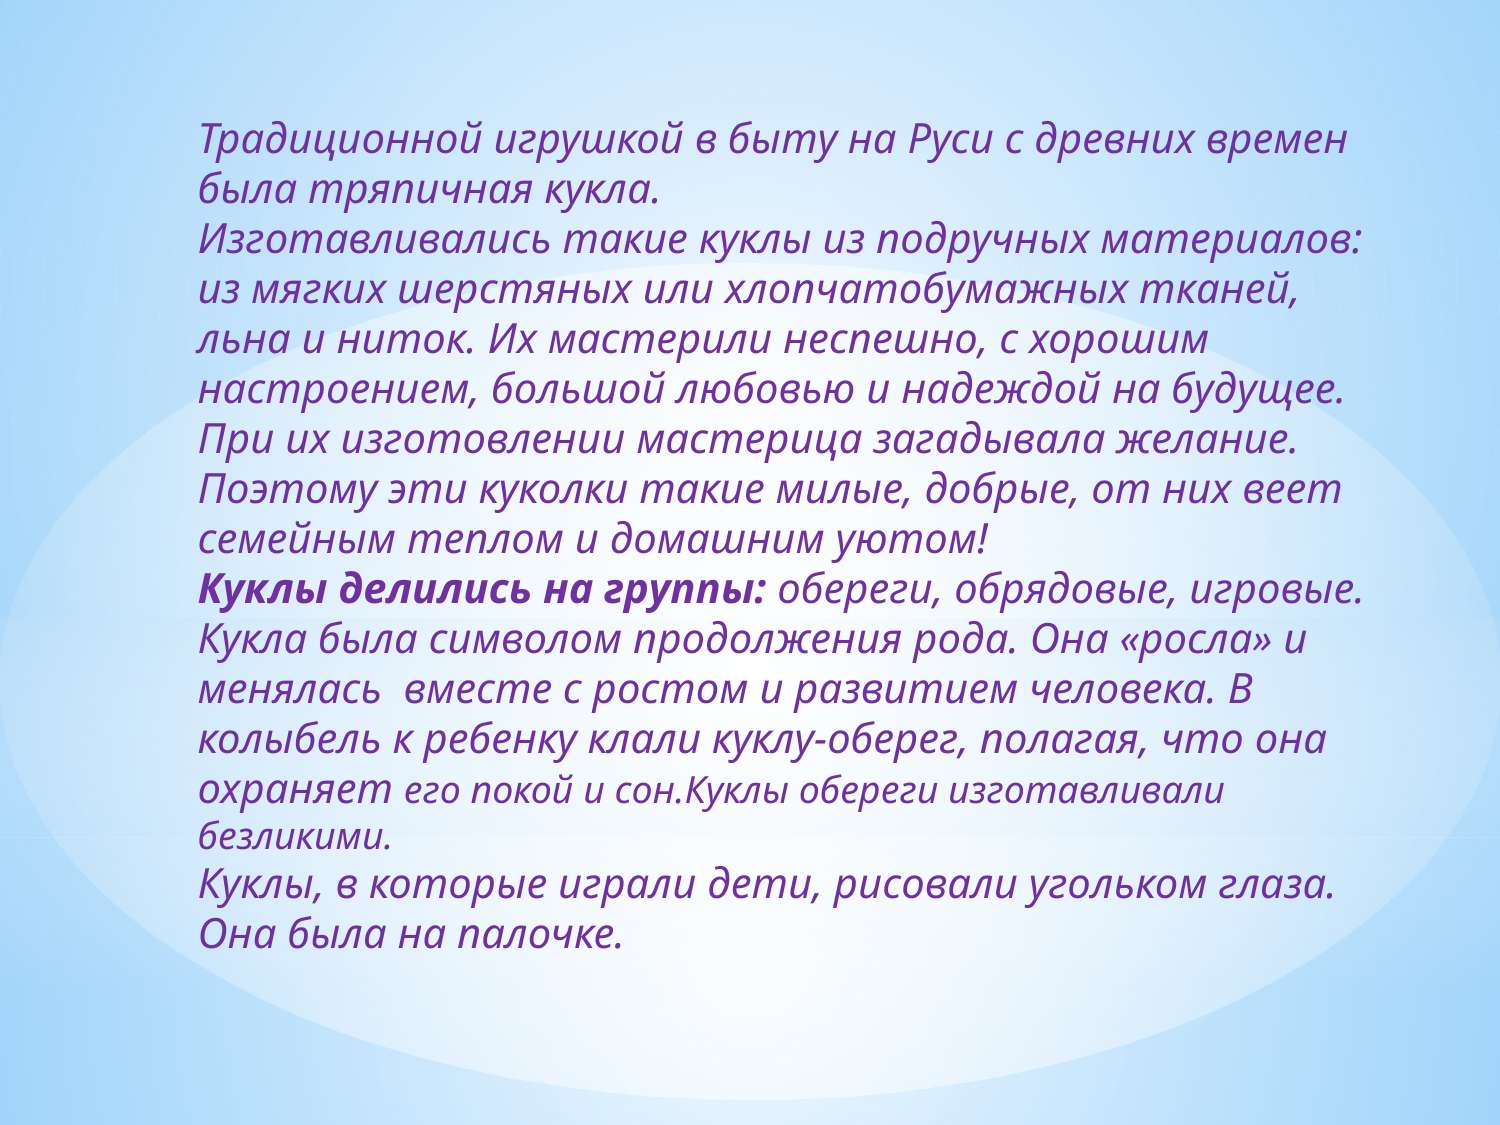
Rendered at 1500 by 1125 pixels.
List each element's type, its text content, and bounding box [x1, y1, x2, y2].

text_box Традиционной игрушкой в быту на Руси с древних времен была тряпичная кукла. Изготавливались такие куклы из подручных материалов: из мягких шерстяных или хлопчатобумажных тканей, льна и ниток. Их мастерили неспешно, с хорошим настроением, большой любовью и надеждой на будущее. При их изготовлении мастерица загадывала желание. Поэтому эти куколки такие милые, добрые, от них веет семейным теплом и домашним уютом! Куклы делились на группы: обереги, обрядовые, игровые. Кукла была символом продолжения рода. Она «росла» и менялась вместе с ростом и развитием человека. В колыбель к ребенку клали куклу-оберег, полагая, что она охраняет его покой и сон.Куклы обереги изготавливали безликими. Куклы, в которые играли дети, рисовали угольком глаза. Она была на палочке. [182, 54, 1412, 1065]
